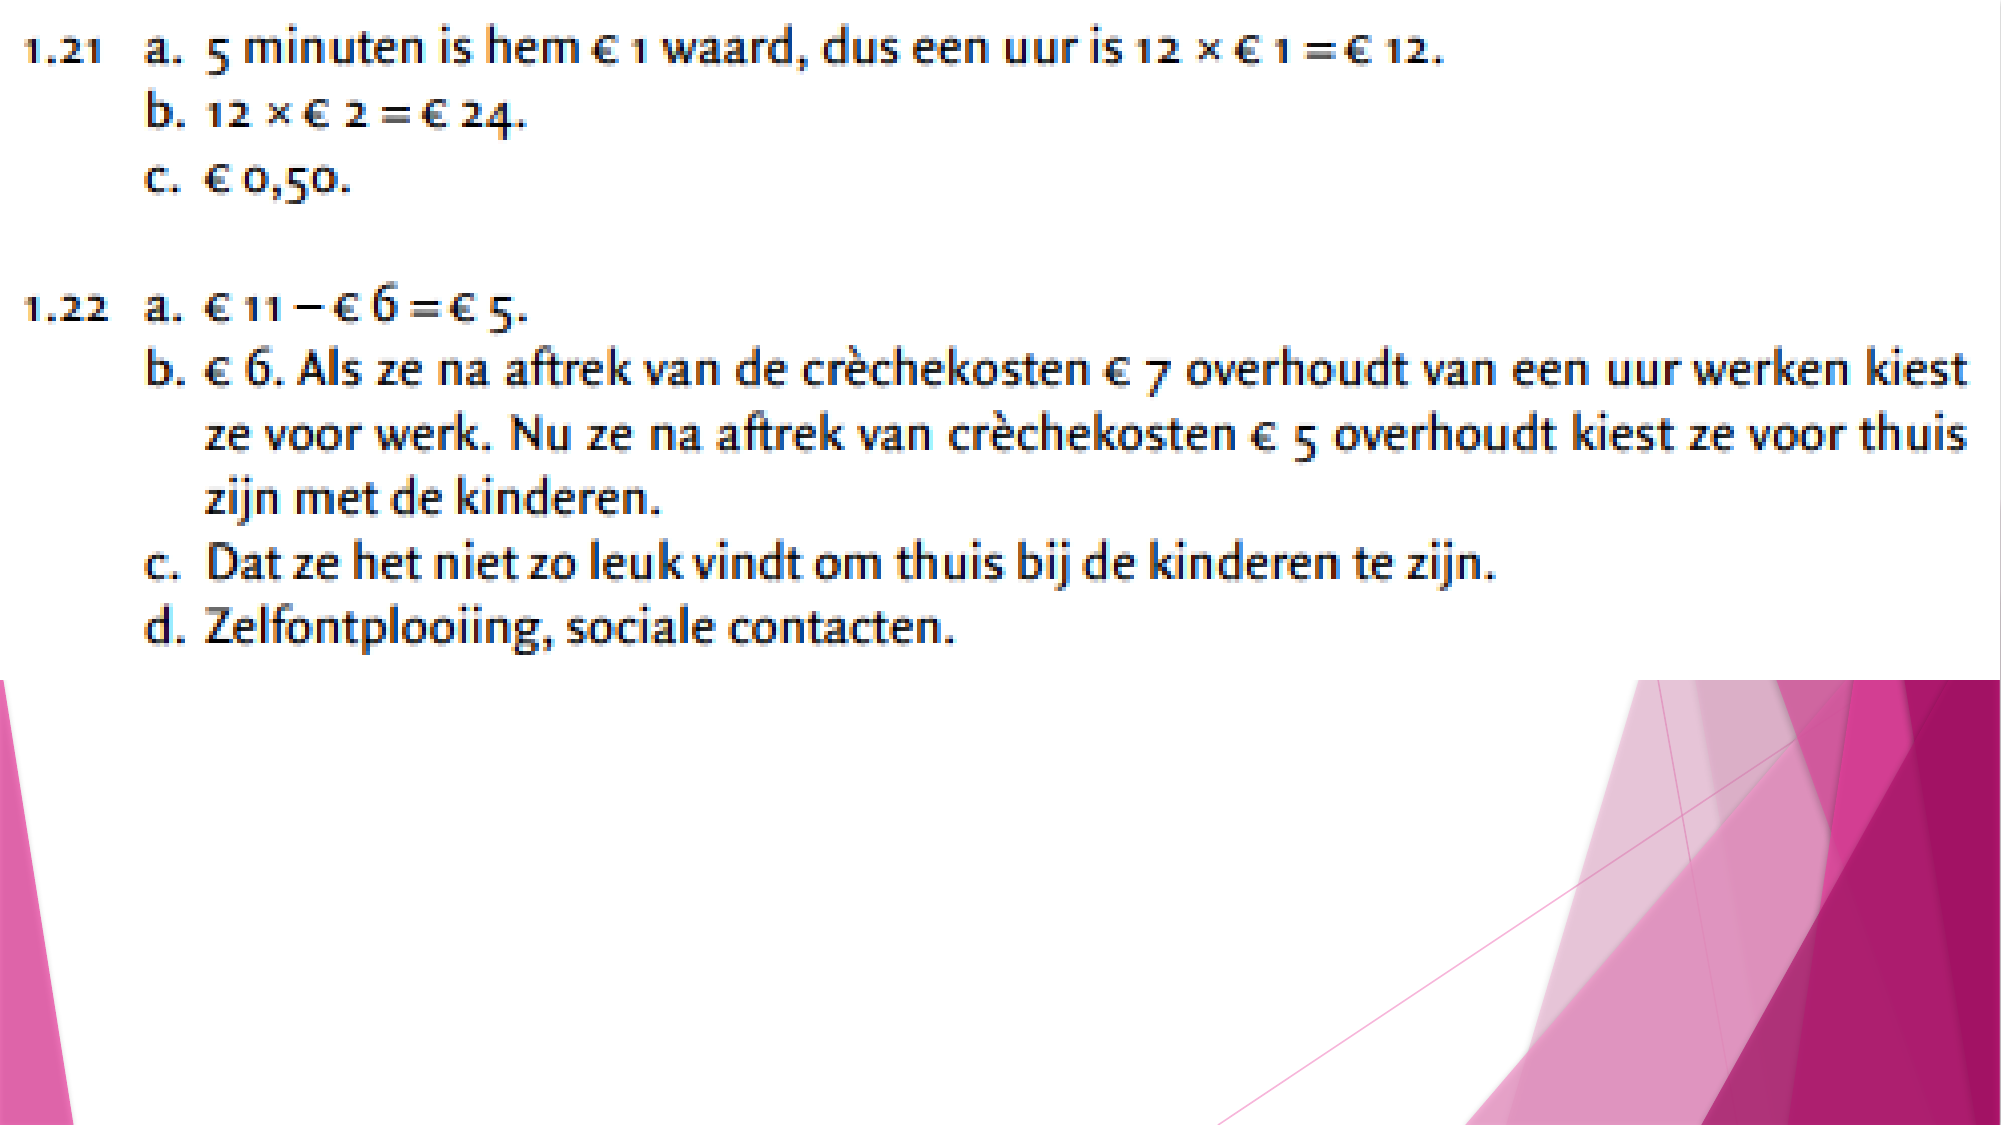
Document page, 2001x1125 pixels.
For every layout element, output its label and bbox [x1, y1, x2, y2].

picture [0, 0, 2000, 681]
